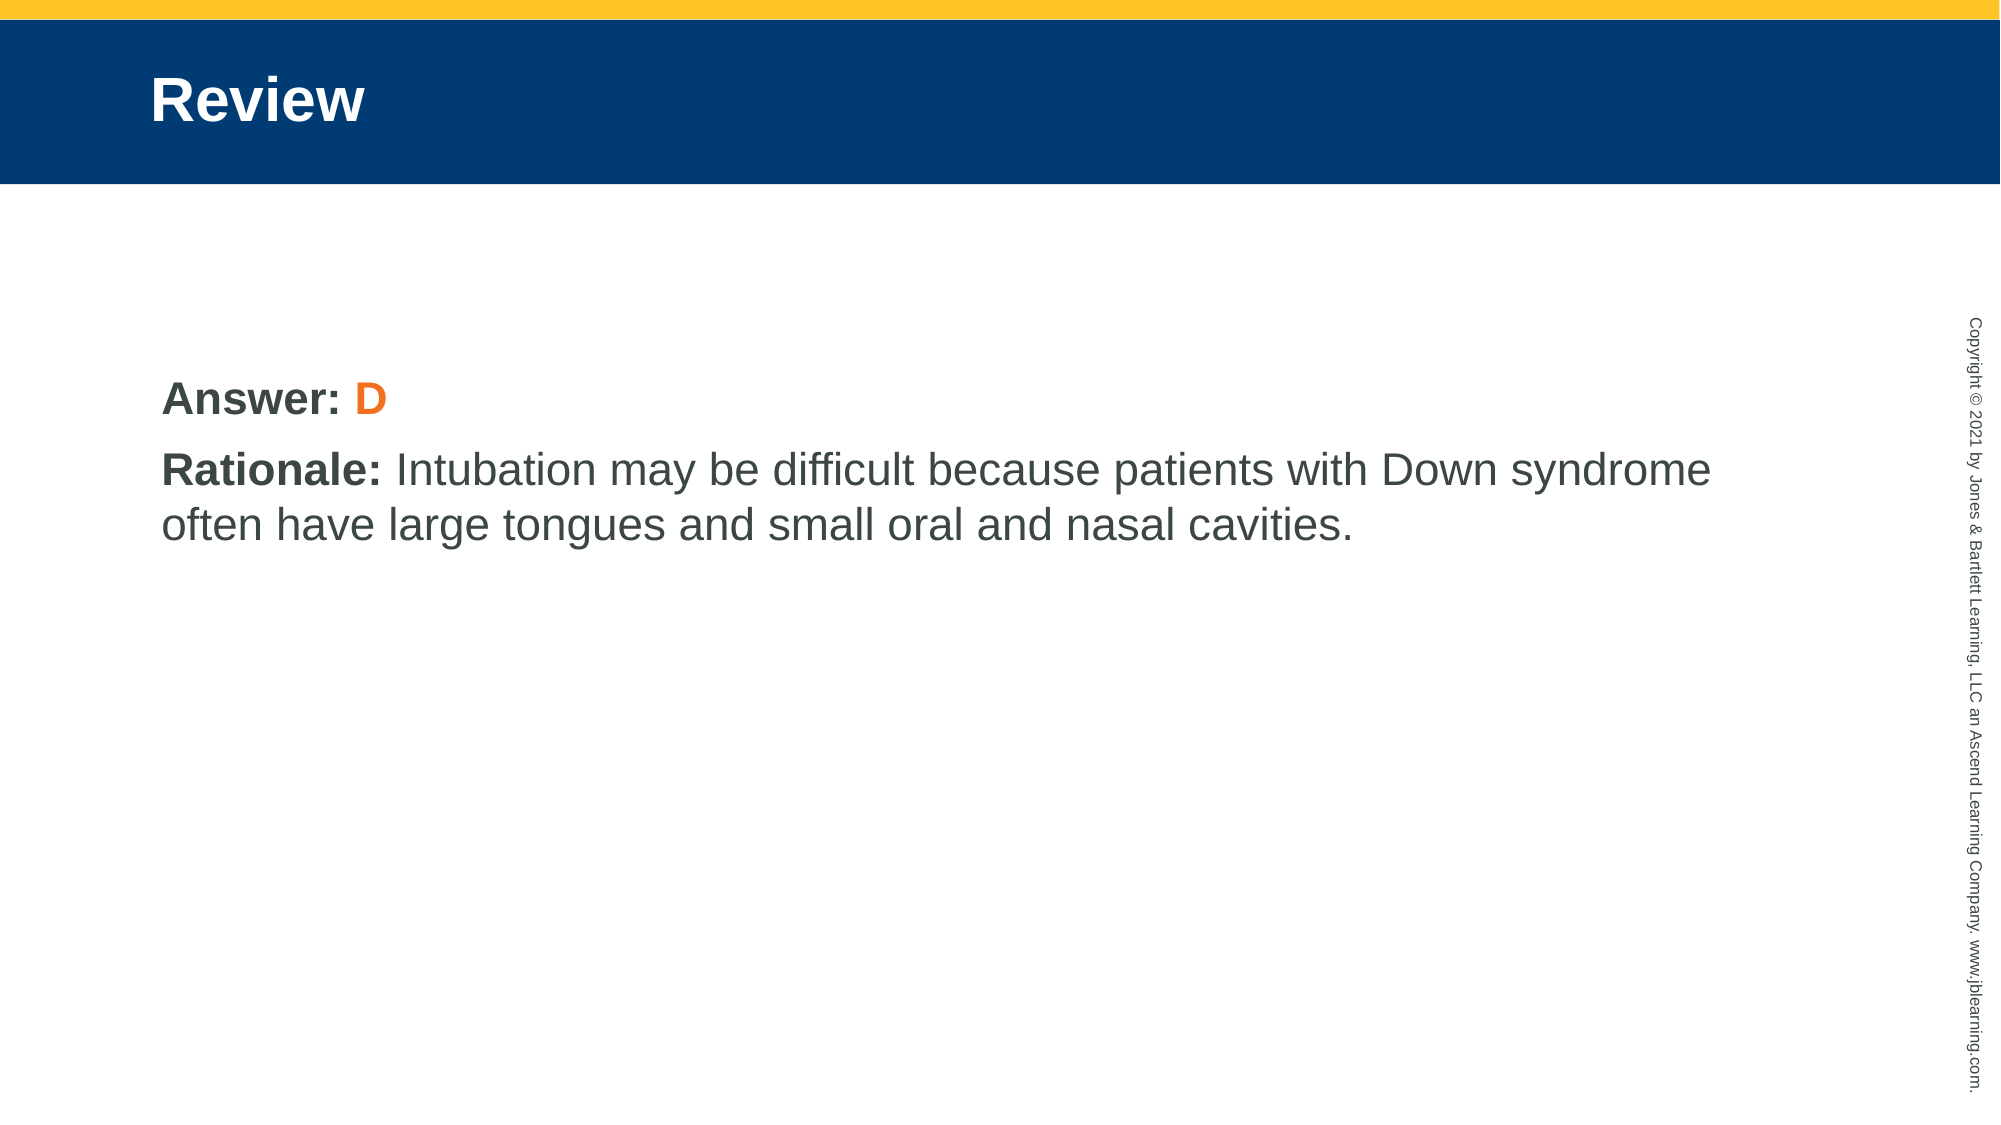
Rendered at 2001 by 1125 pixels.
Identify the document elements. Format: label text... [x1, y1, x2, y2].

list Answer: D Rationale: Intubation may be difficult because patients with Down syndrome often have large tongues and small oral and nasal cavities. [146, 361, 1859, 1016]
title Review [0, 19, 2000, 185]
